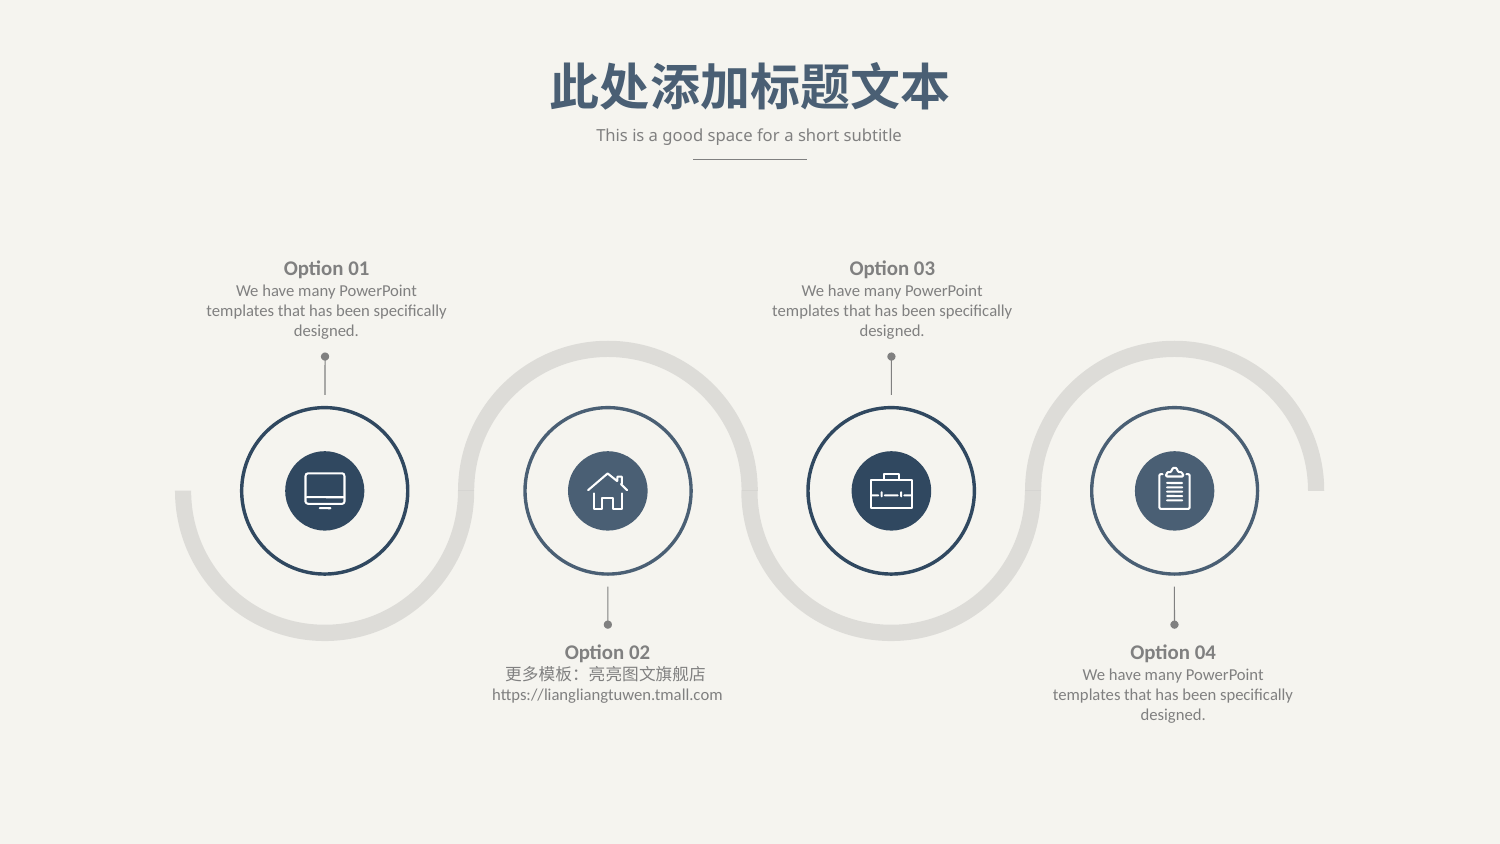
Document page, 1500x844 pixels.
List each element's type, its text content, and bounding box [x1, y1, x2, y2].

text_box [174, 490, 475, 642]
text_box This is a good space for a short subtitle [581, 117, 918, 153]
text_box Option 02 更多模板：亮亮图文旗舰店https://liangliangtuwen.tmall.com [483, 638, 732, 704]
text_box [1159, 467, 1190, 510]
text_box [887, 352, 896, 395]
text_box [1134, 451, 1215, 531]
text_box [870, 473, 913, 509]
text_box [525, 407, 692, 575]
text_box [320, 352, 330, 395]
text_box [741, 490, 1042, 642]
text_box [807, 407, 975, 575]
text_box Option 01 We have many PowerPoint templates that has been specifically designed. [202, 255, 451, 340]
text_box 此处添加标题文本 [535, 47, 965, 123]
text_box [587, 473, 628, 510]
text_box Option 04 We have many PowerPoint templates that has been specifically designed. [1049, 638, 1298, 724]
text_box [1025, 340, 1325, 491]
text_box [241, 407, 408, 575]
text_box [1091, 407, 1258, 575]
text_box [285, 451, 365, 531]
text_box Option 03 We have many PowerPoint templates that has been specifically designed. [768, 255, 1017, 340]
text_box [1170, 586, 1179, 629]
text_box [851, 451, 932, 531]
text_box [567, 451, 648, 531]
text_box [458, 340, 758, 491]
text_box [305, 473, 345, 509]
text_box [603, 586, 612, 629]
